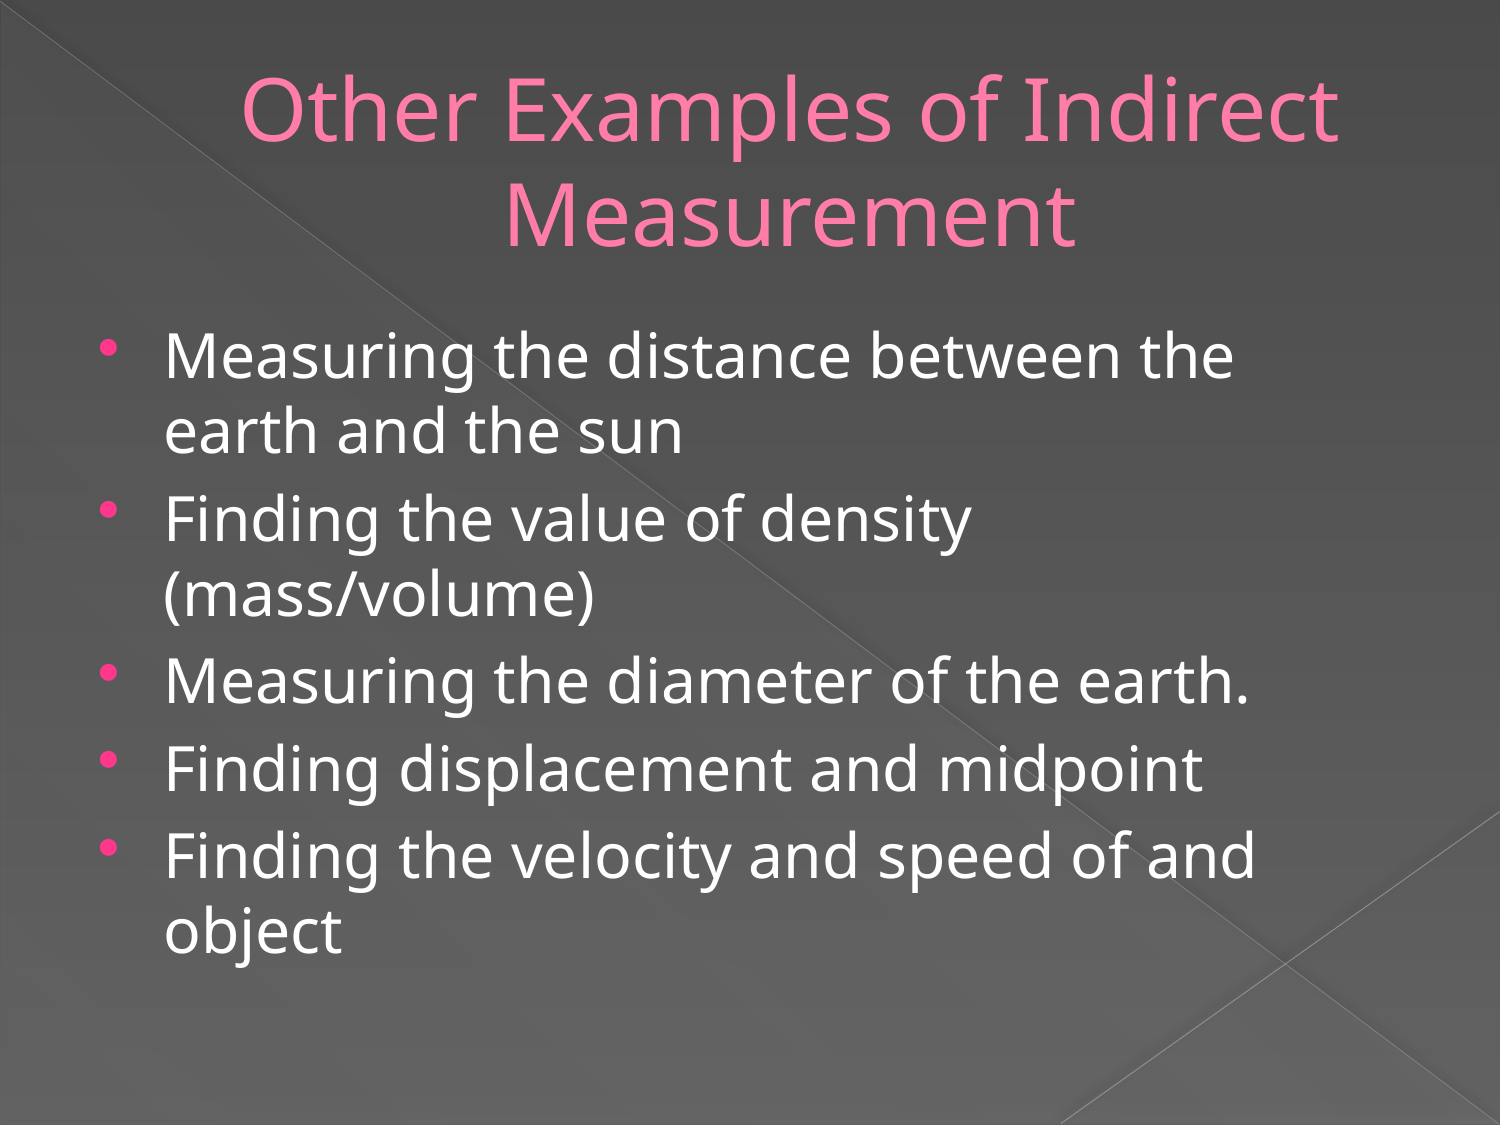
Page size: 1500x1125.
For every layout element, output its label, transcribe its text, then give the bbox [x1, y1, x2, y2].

list Measuring the distance between the earth and the sun Finding the value of density (mass/volume) Measuring the diameter of the earth. Finding displacement and midpoint Finding the velocity and speed of and object [75, 308, 1425, 1059]
title Other Examples of Indirect Measurement [75, 43, 1425, 274]
